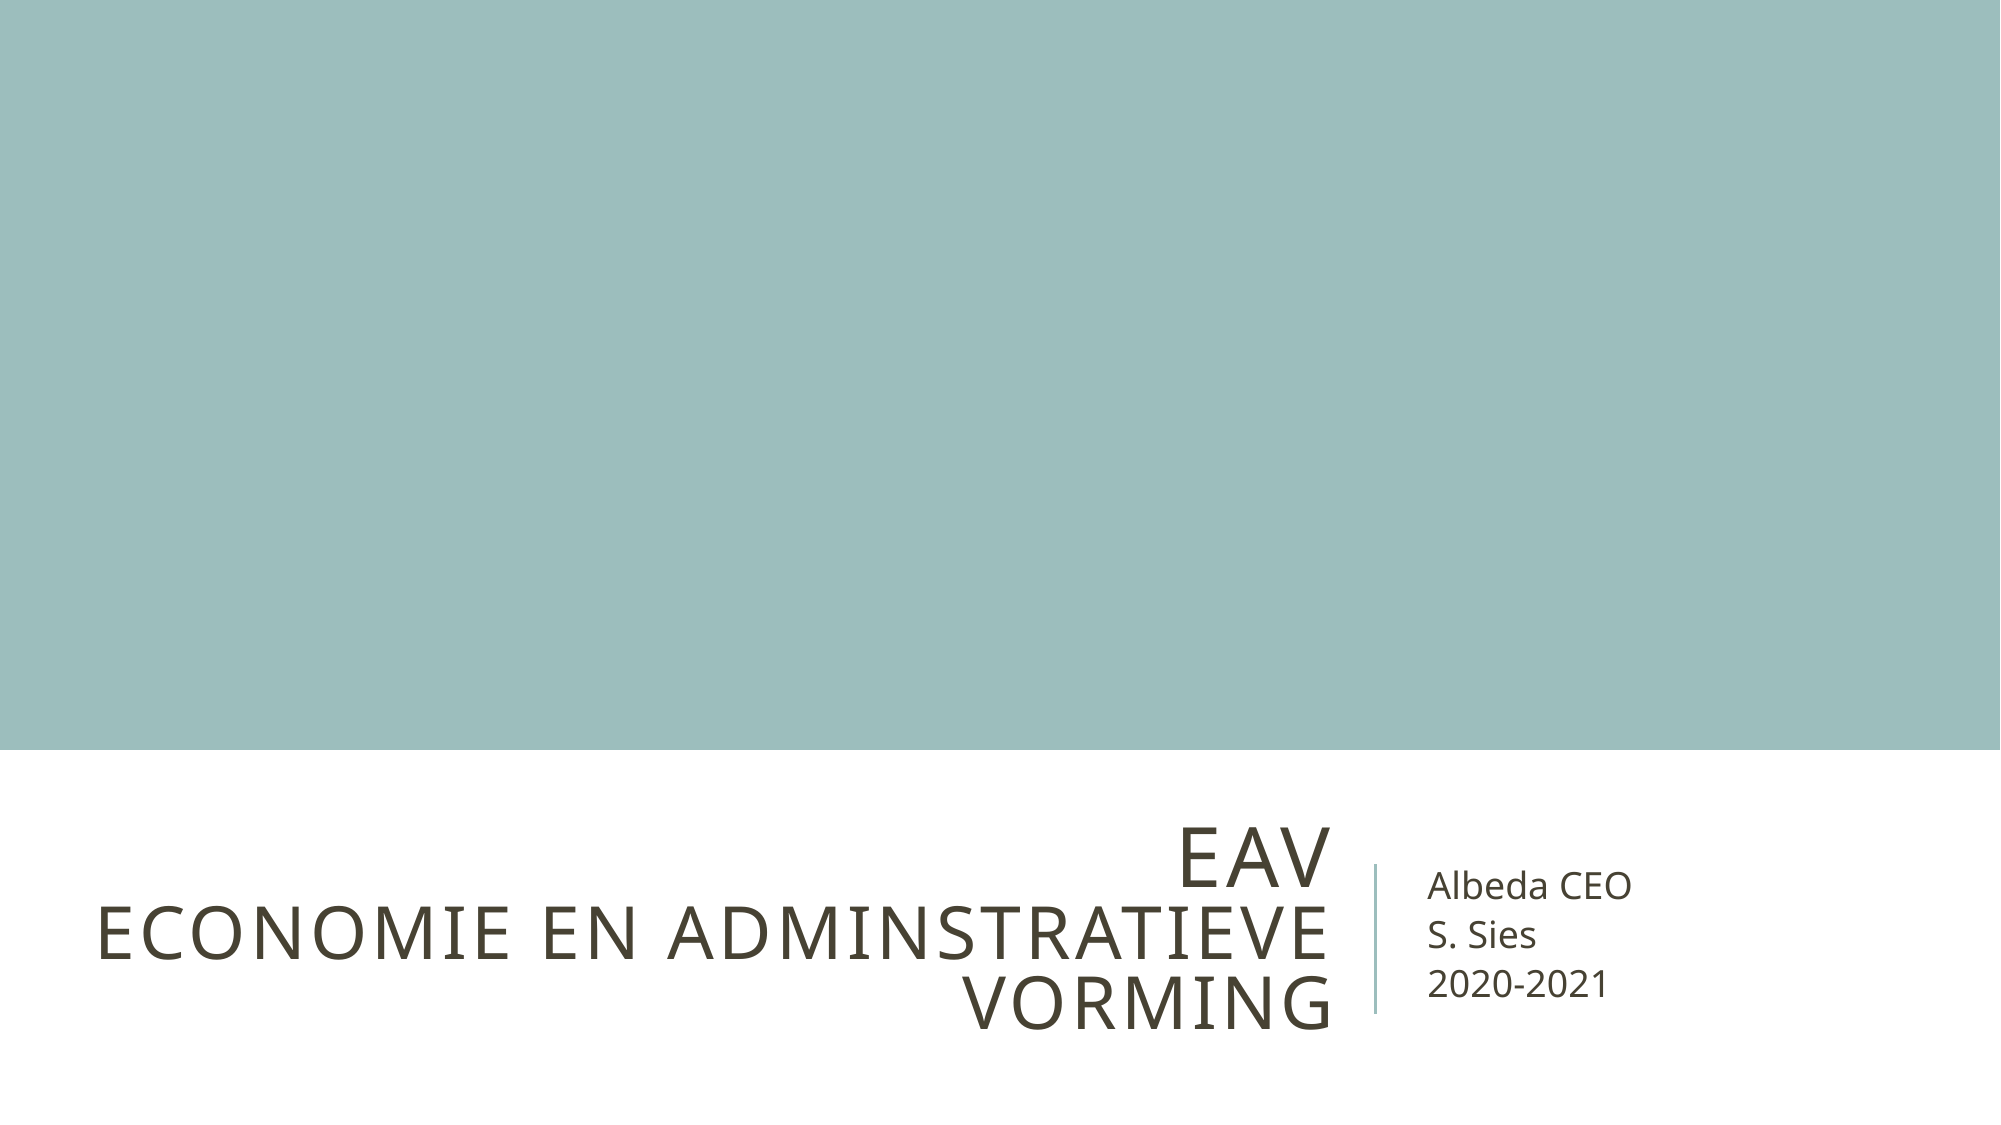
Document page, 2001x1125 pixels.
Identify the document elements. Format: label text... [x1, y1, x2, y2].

subtitle Albeda CEO S. Sies 2020-2021 [1412, 813, 1938, 1054]
title EAV Economie en adminstratieve vorming [75, 813, 1350, 1054]
